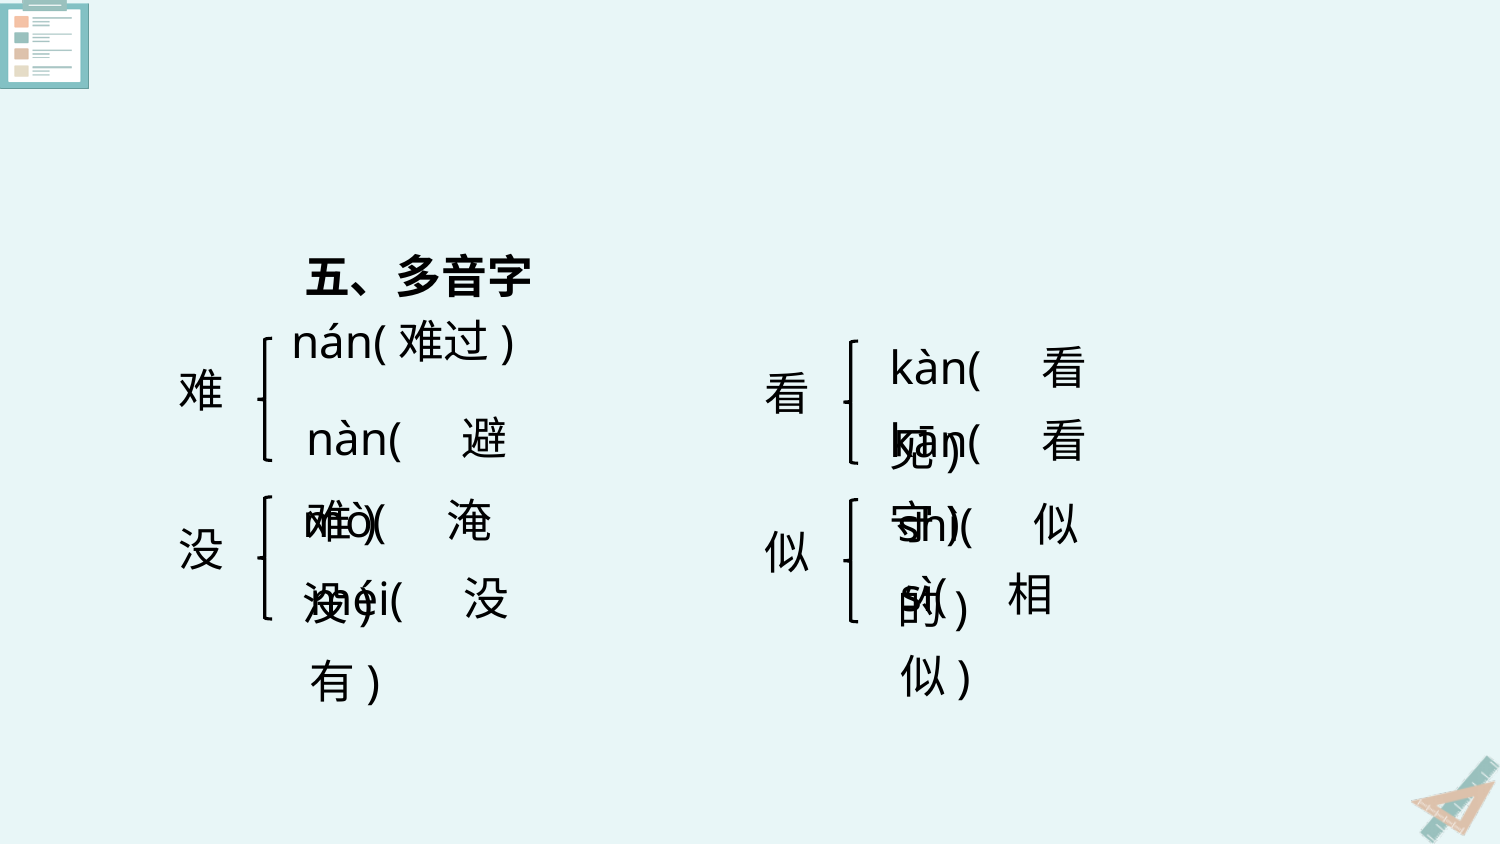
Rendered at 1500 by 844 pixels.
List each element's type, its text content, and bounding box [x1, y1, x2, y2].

text_box [257, 337, 273, 461]
text_box 难 [163, 353, 201, 424]
text_box 五、多音字 [289, 212, 702, 640]
text_box kàn(看见) [874, 303, 1102, 376]
picture [0, 0, 89, 89]
text_box shì(似的) [882, 461, 1094, 559]
text_box mò(淹没) [287, 456, 507, 555]
text_box 没 [163, 513, 210, 584]
text_box 看 [749, 356, 787, 427]
text_box sì(相似) [885, 530, 1068, 628]
text_box [843, 340, 859, 464]
text_box [843, 499, 859, 623]
text_box nàn(避难) [291, 375, 523, 473]
text_box méi(没有) [294, 535, 524, 633]
text_box kān(看守) [874, 376, 1102, 474]
text_box [257, 496, 273, 620]
picture [1411, 755, 1500, 844]
text_box 似 [749, 516, 796, 587]
text_box nán(难过) [276, 305, 529, 376]
text_box [869, 212, 1282, 612]
